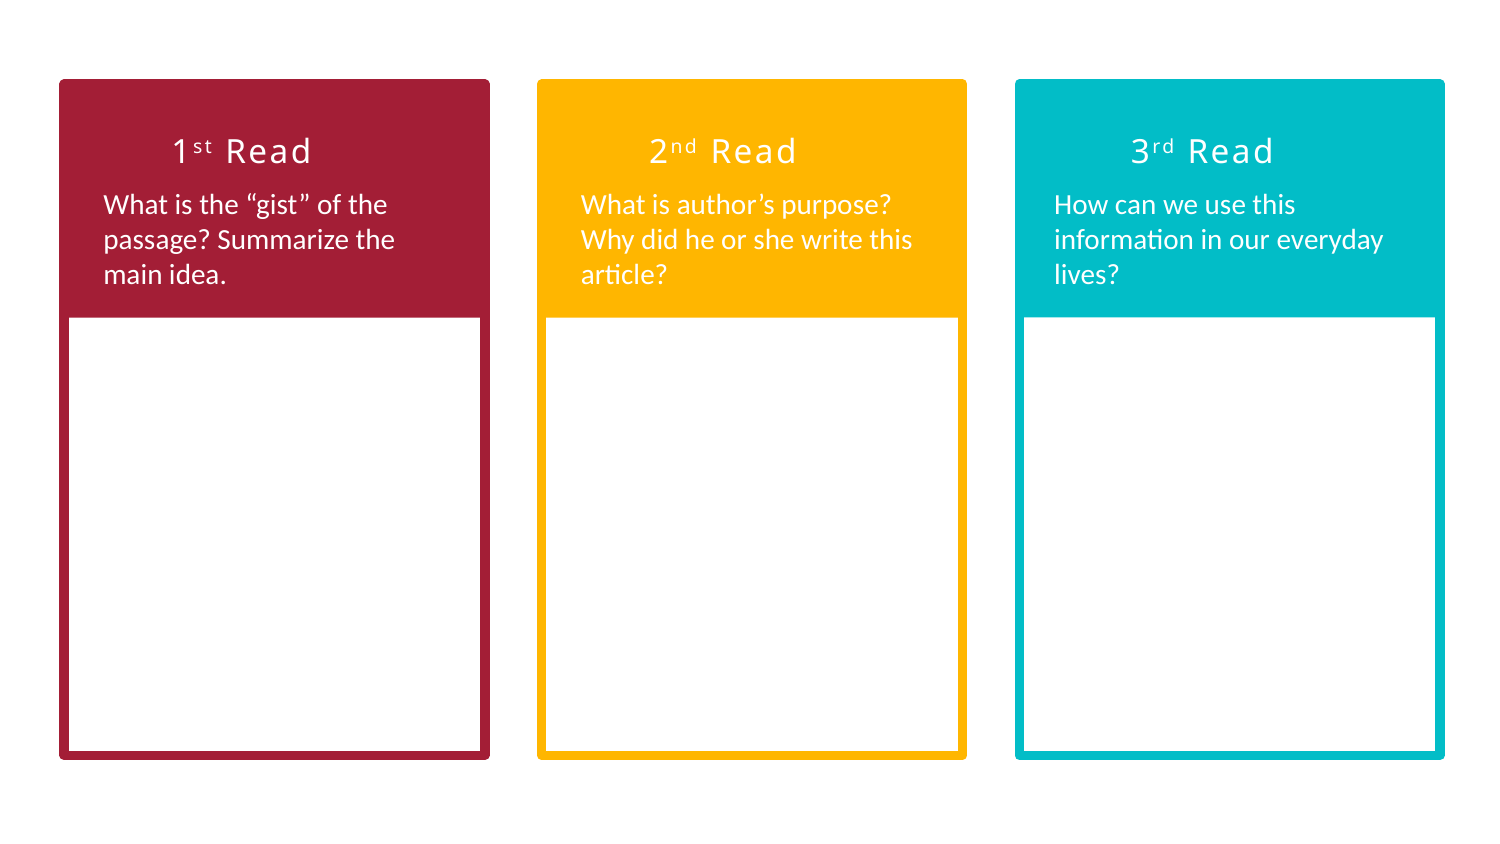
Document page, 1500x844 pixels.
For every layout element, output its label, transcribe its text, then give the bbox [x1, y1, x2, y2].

text_box 2nd Read [634, 122, 870, 177]
text_box [1017, 320, 1442, 757]
text_box [62, 320, 487, 757]
text_box [1017, 82, 1442, 86]
text_box [538, 82, 962, 320]
text_box [1017, 86, 1442, 320]
text_box 1st Read [156, 122, 438, 177]
text_box [540, 82, 965, 757]
text_box How can we use this information in our everyday lives? [1039, 177, 1412, 298]
text_box What is the “gist” of the passage? Summarize the main idea. [88, 177, 461, 333]
text_box [62, 82, 487, 320]
text_box What is author’s purpose? Why did he or she write this article? [566, 177, 938, 298]
text_box 3rd Read [1116, 122, 1365, 177]
